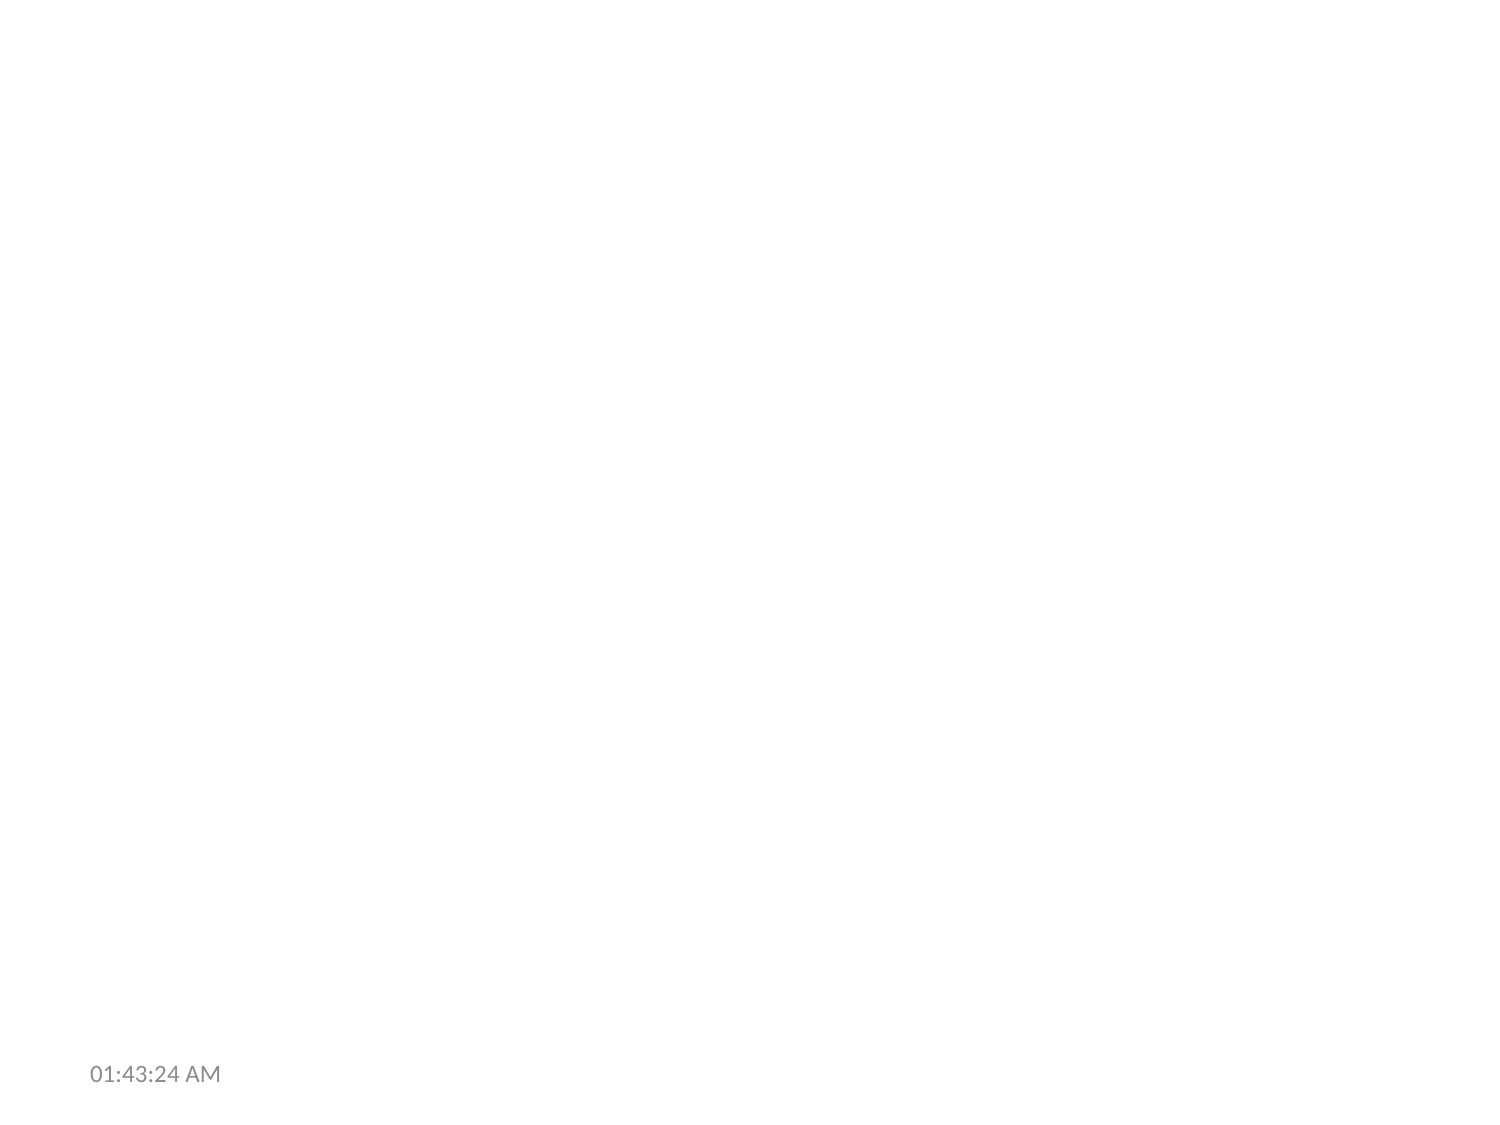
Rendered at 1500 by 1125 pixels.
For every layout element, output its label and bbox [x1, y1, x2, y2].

slide_number [75, 1042, 425, 1103]
